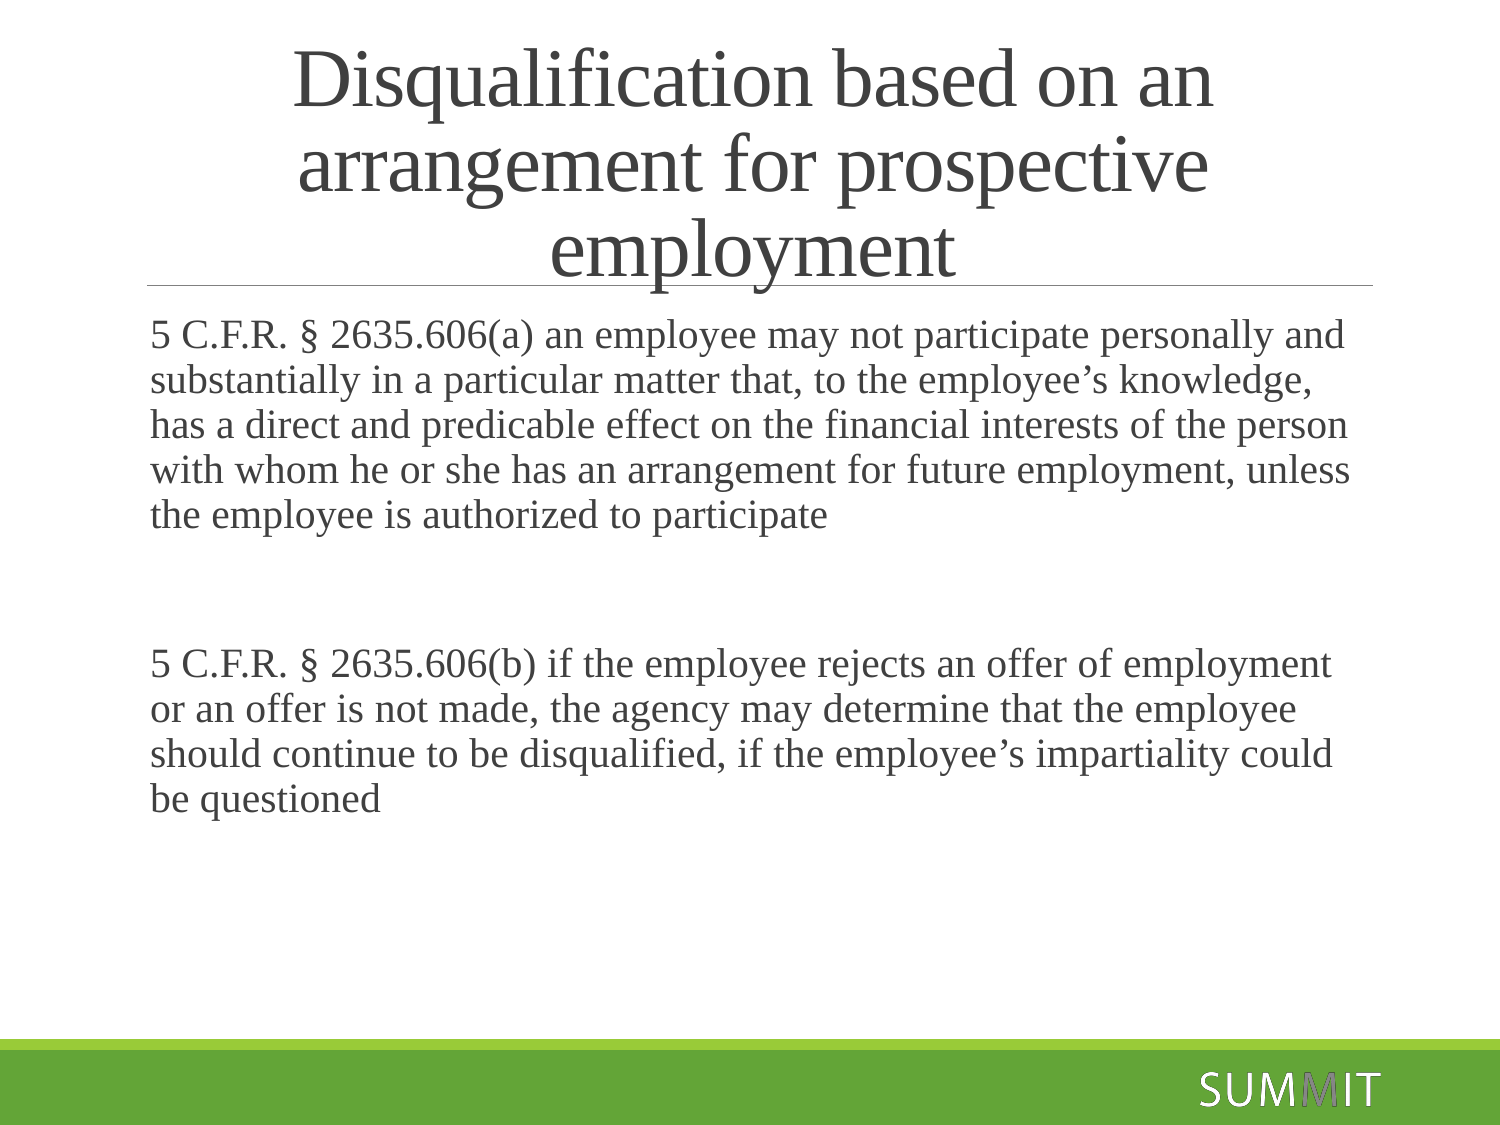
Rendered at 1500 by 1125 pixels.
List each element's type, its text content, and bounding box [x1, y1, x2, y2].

list 5 C.F.R. § 2635.606(a) an employee may not participate personally and substantially in a particular matter that, to the employee’s knowledge, has a direct and predicable effect on the financial interests of the person with whom he or she has an arrangement for future employment, unless the employee is authorized to participate 5 C.F.R. § 2635.606(b) if the employee rejects an offer of employment or an offer is not made, the agency may determine that the employee should continue to be disqualified, if the employee’s impartiality could be questioned [135, 305, 1373, 966]
picture [1196, 1024, 1386, 1125]
title Disqualification based on an arrangement for prospective employment [135, 47, 1373, 285]
